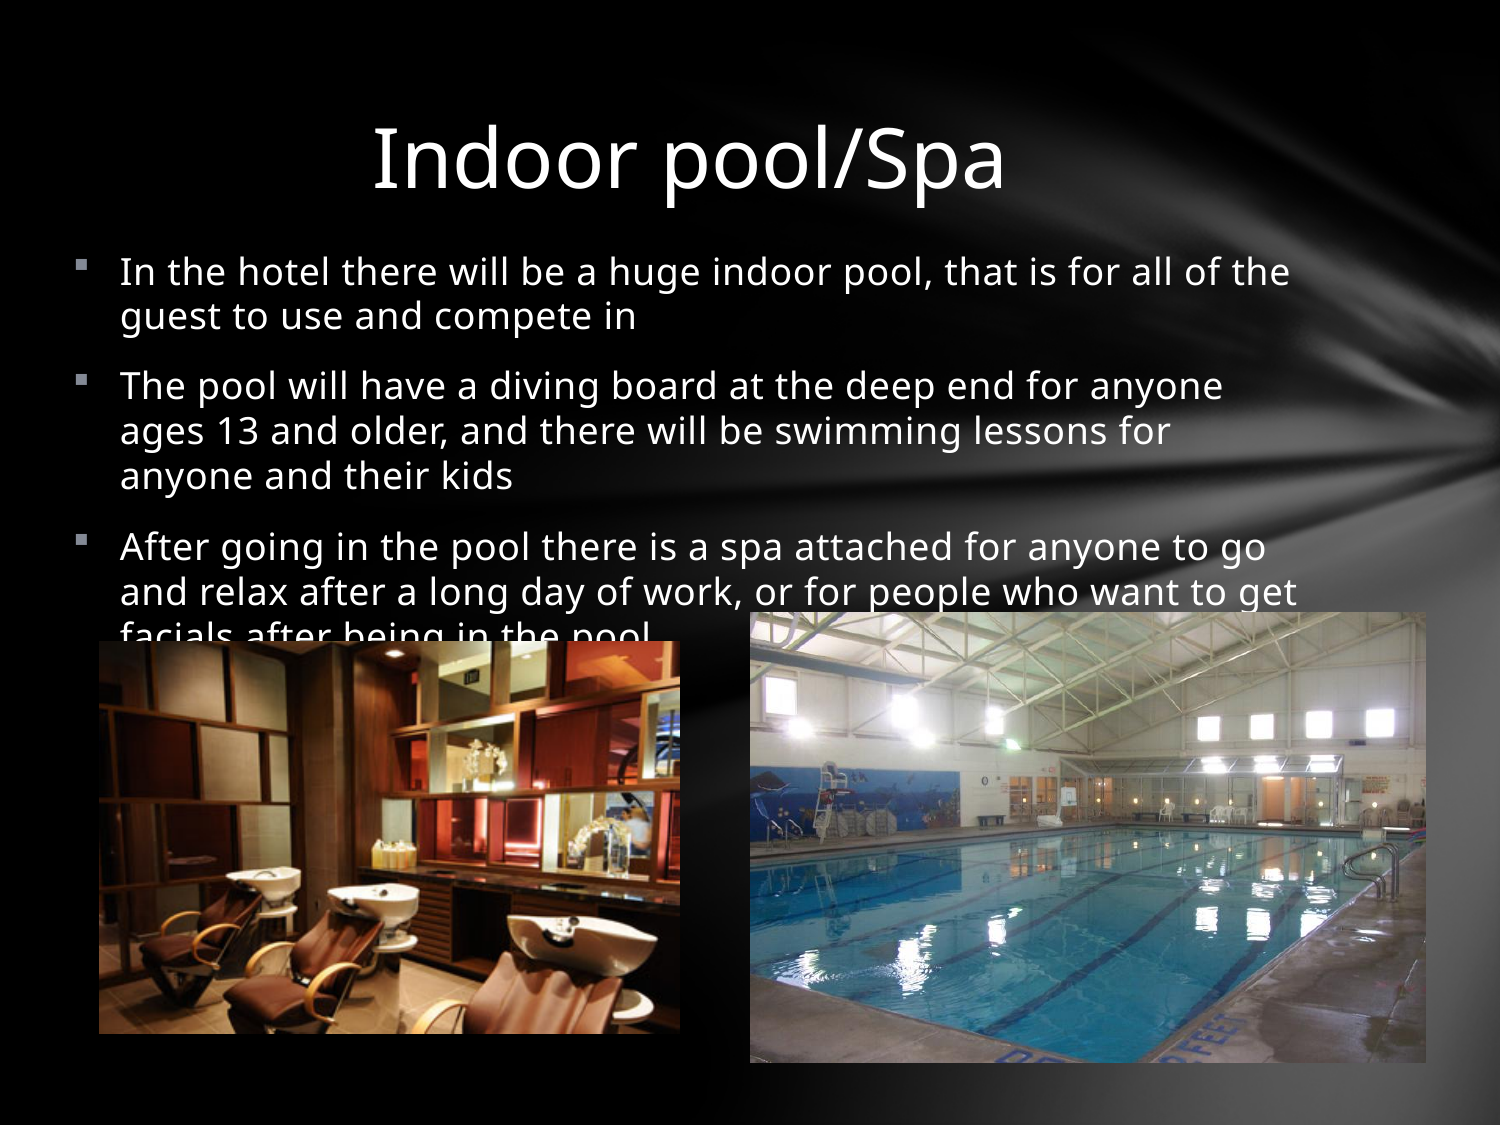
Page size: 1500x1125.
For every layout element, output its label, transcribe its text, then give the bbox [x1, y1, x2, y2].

title Indoor pool/Spa [57, 37, 1318, 213]
list In the hotel there will be a huge indoor pool, that is for all of the guest to use and compete in The pool will have a diving board at the deep end for anyone ages 13 and older, and there will be swimming lessons for anyone and their kids After going in the pool there is a spa attached for anyone to go and relax after a long day of work, or for people who want to get facials after being in the pool [57, 239, 1318, 1015]
picture [99, 641, 680, 1034]
picture [749, 612, 1427, 1063]
